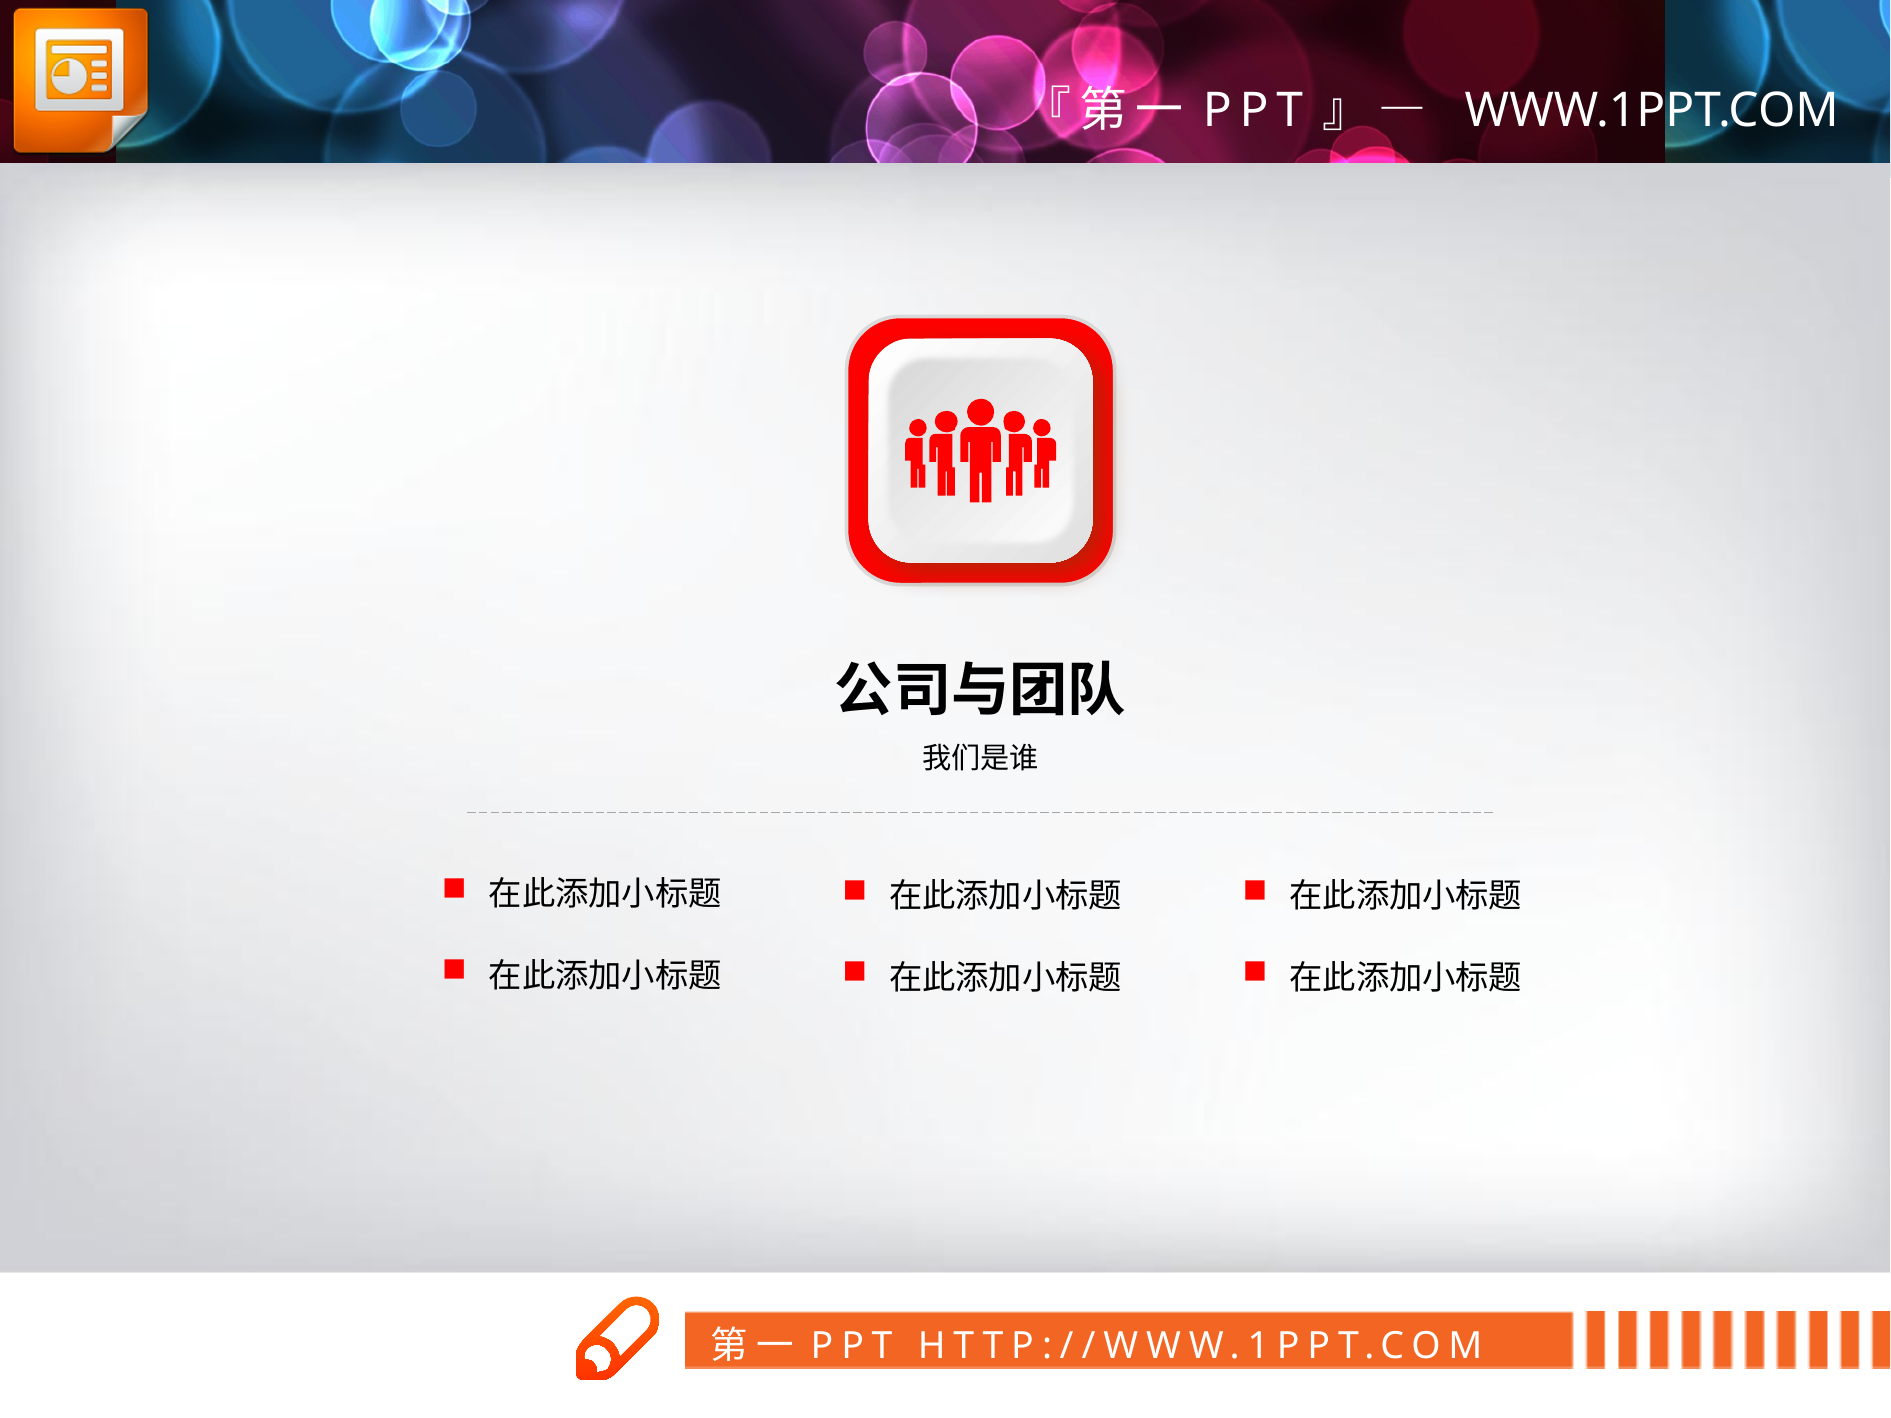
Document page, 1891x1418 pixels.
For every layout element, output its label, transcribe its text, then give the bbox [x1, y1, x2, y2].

picture [0, 0, 1891, 1275]
text_box 公司与团队 [784, 644, 1177, 730]
text_box 在此添加小标题 [427, 946, 737, 1002]
text_box 在此添加小标题 [1227, 866, 1538, 922]
picture [685, 1311, 1891, 1369]
text_box 在此添加小标题 [427, 864, 737, 920]
text_box 我们是谁 [907, 732, 1055, 783]
text_box 在此添加小标题 [827, 948, 1137, 1004]
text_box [846, 316, 1115, 585]
text_box 在此添加小标题 [1227, 948, 1538, 1004]
text_box 在此添加小标题 [827, 866, 1137, 922]
